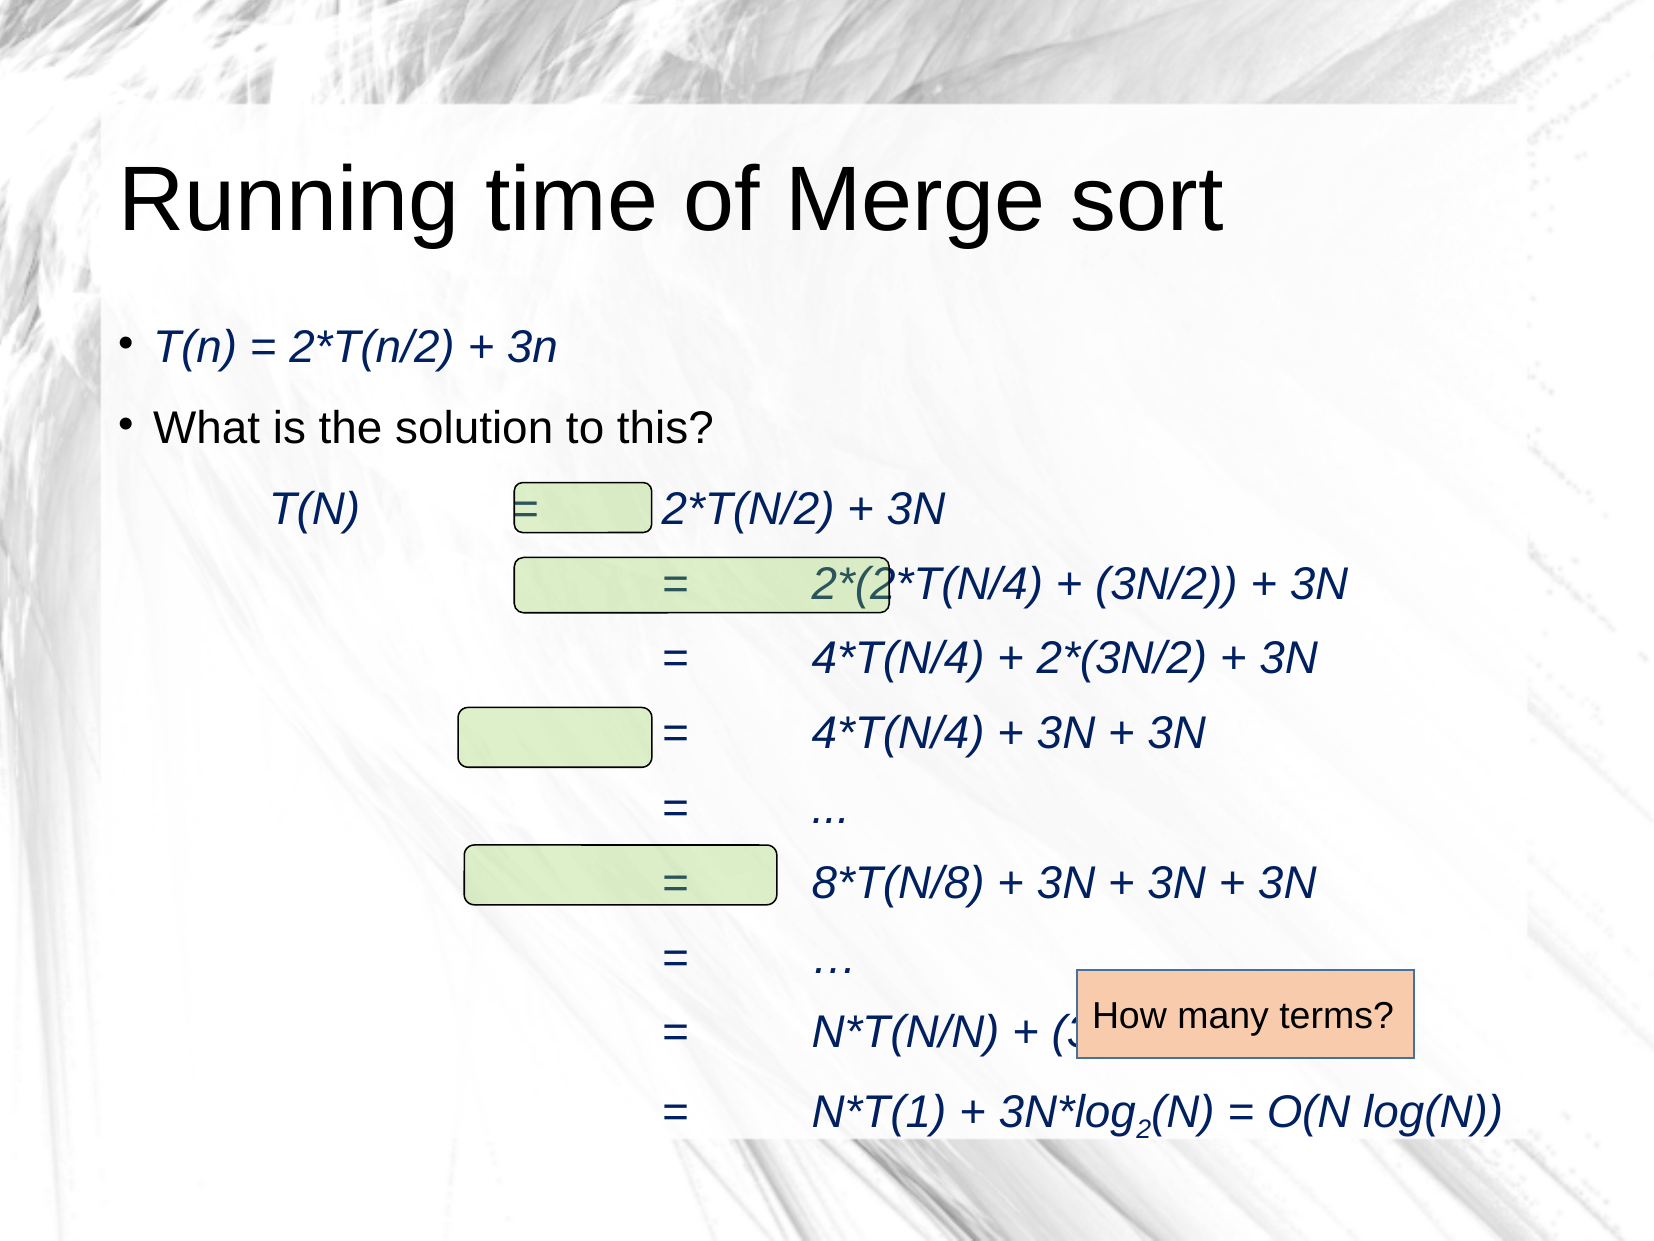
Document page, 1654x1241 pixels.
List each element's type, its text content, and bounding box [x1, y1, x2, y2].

text_box How many terms? [1076, 969, 1415, 1058]
picture [0, 0, 1654, 1241]
text_box [514, 557, 890, 613]
text_box [464, 844, 777, 905]
text_box [458, 707, 652, 768]
list T(n) = 2*T(n/2) + 3n What is the solution to this? T(N) = 2*T(N/2) + 3N = 2*(2*T(N/4) + (3N/2)) + 3N = 4*T(N/4) + 2*(3N/2) + 3N = 4*T(N/4) + 3N + 3N = ... = 8*T(N/8) + 3N + 3N + 3N = … = N*T(N/N) + (3N + … + 3N) = N*T(1) + 3N*log2(N) = O(N log(N)) [118, 319, 1571, 1109]
text_box [514, 482, 652, 533]
title Running time of Merge sort [118, 112, 1506, 281]
